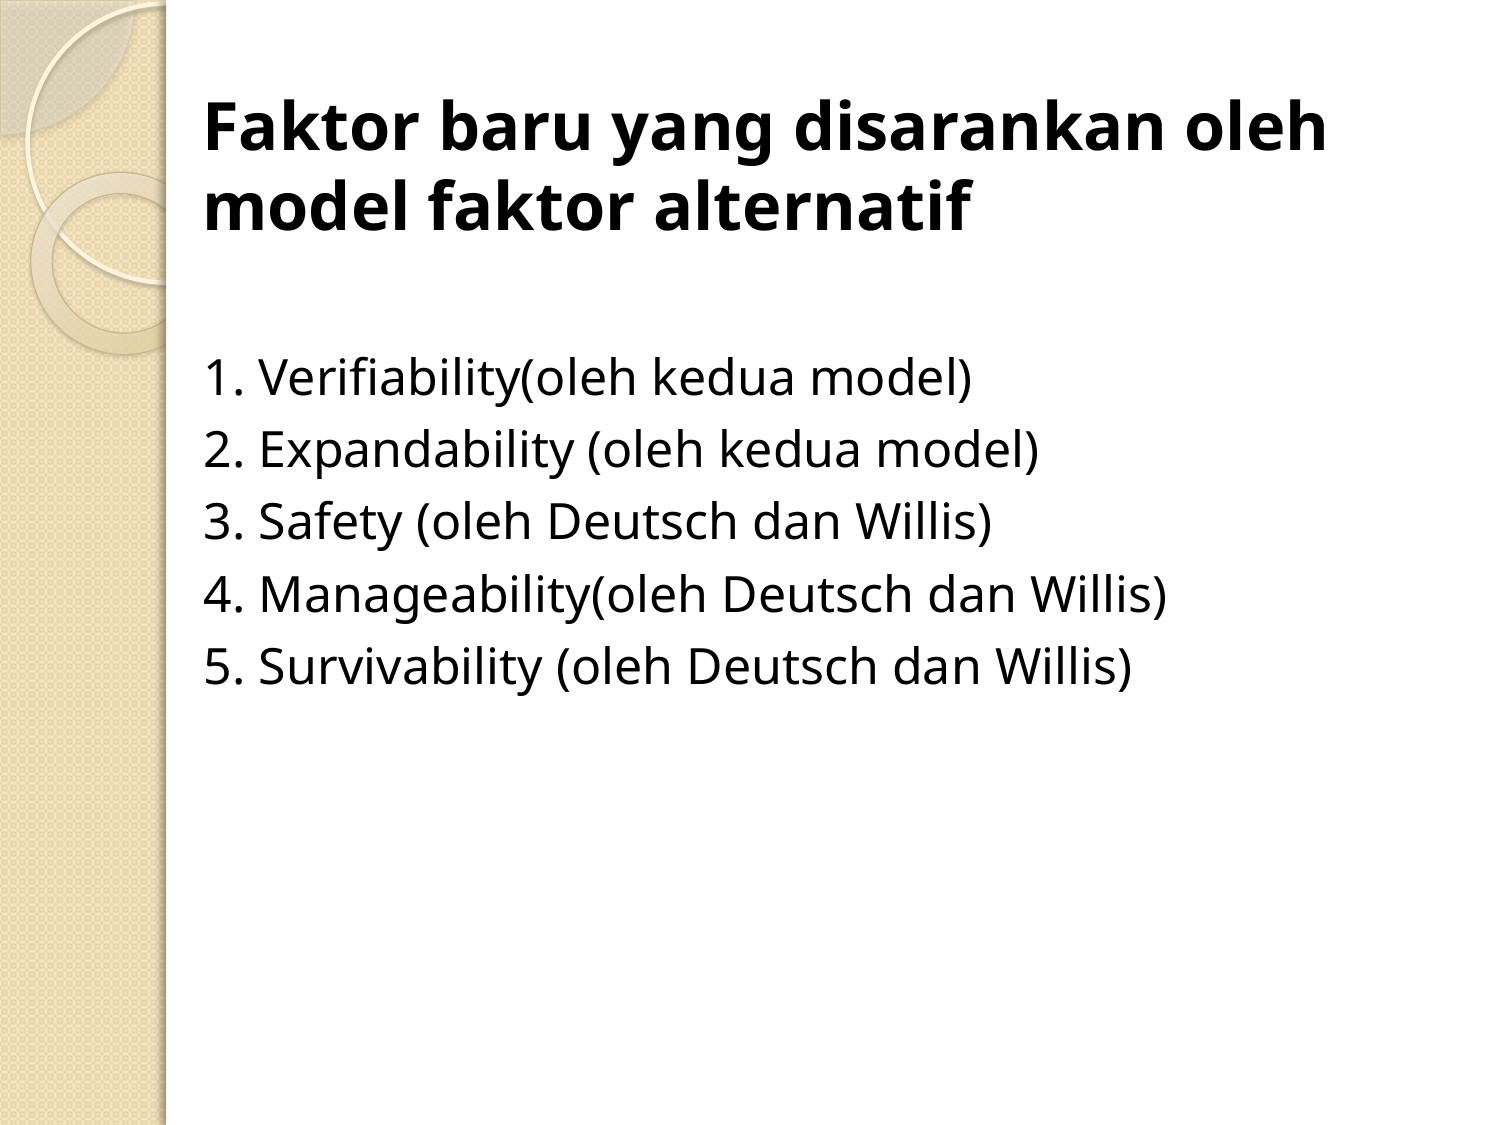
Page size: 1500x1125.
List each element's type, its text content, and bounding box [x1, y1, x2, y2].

list 1. Verifiability(oleh kedua model) 2. Expandability (oleh kedua model) 3. Safety (oleh Deutsch dan Willis) 4. Manageability(oleh Deutsch dan Willis) 5. Survivability (oleh Deutsch dan Willis) [175, 337, 1406, 1125]
title Faktor baru yang disarankan oleh model faktor alternatif [187, 70, 1418, 258]
